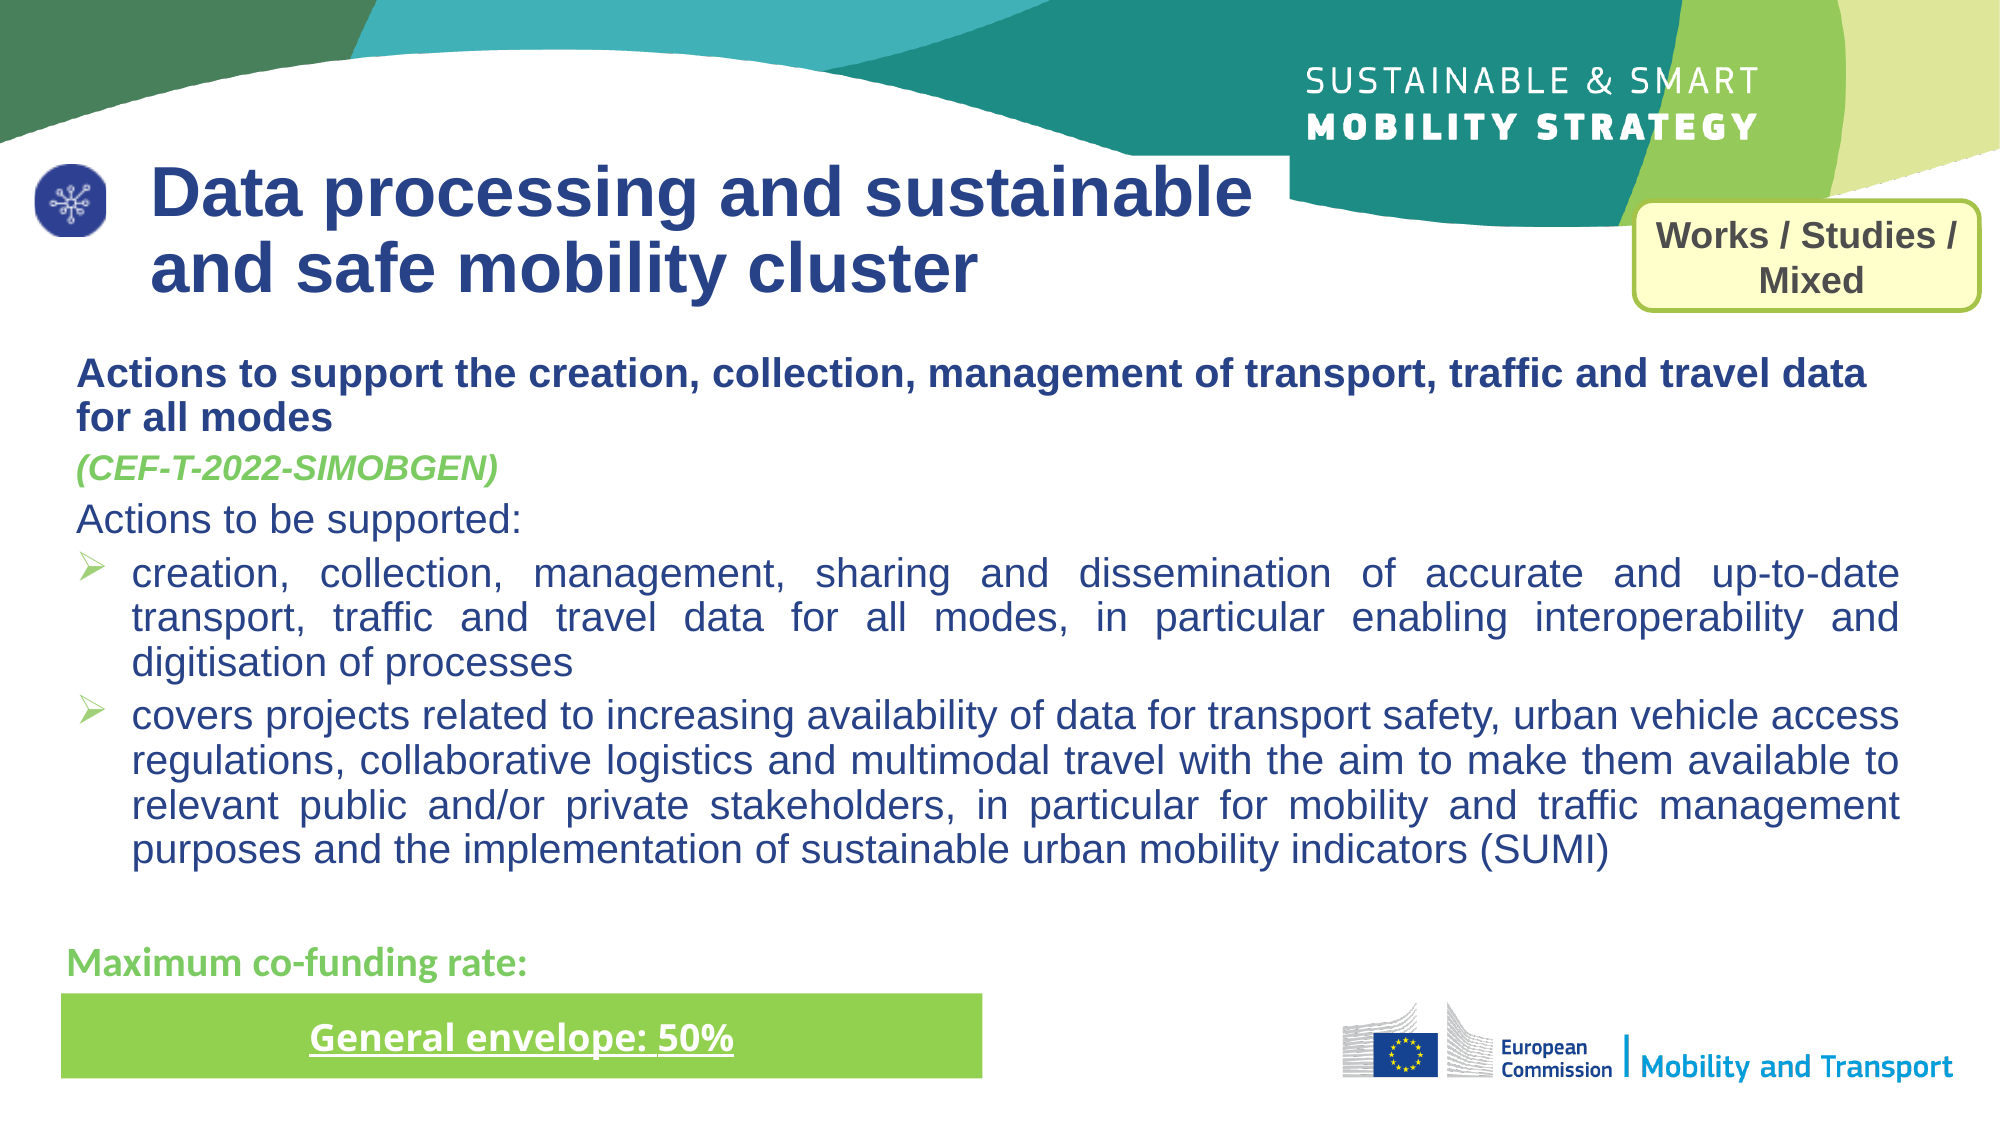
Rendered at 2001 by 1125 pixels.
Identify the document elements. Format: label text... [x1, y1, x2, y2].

title Data processing and sustainable and safe mobility cluster [135, 155, 1290, 308]
list Actions to support the creation, collection, management of transport, traffic and travel data for all modes (CEF-T-2022-SIMOBGEN) Actions to be supported: creation, collection, management, sharing and dissemination of accurate and up-to-date transport, traffic and travel data for all modes, in particular enabling interoperability and digitisation of processes covers projects related to increasing availability of data for transport safety, urban vehicle access regulations, collaborative logistics and multimodal travel with the aim to make them available to relevant public and/or private stakeholders, in particular for mobility and traffic management purposes and the implementation of sustainable urban mobility indicators (SUMI) [61, 344, 1916, 897]
text_box General envelope: 50% [61, 993, 983, 1079]
picture [0, 0, 2000, 237]
text_box Works / Studies / Mixed [1634, 200, 1980, 311]
picture [1901, 1065, 1907, 1073]
picture [1342, 1002, 1953, 1083]
text_box Maximum co-funding rate: [51, 927, 716, 993]
